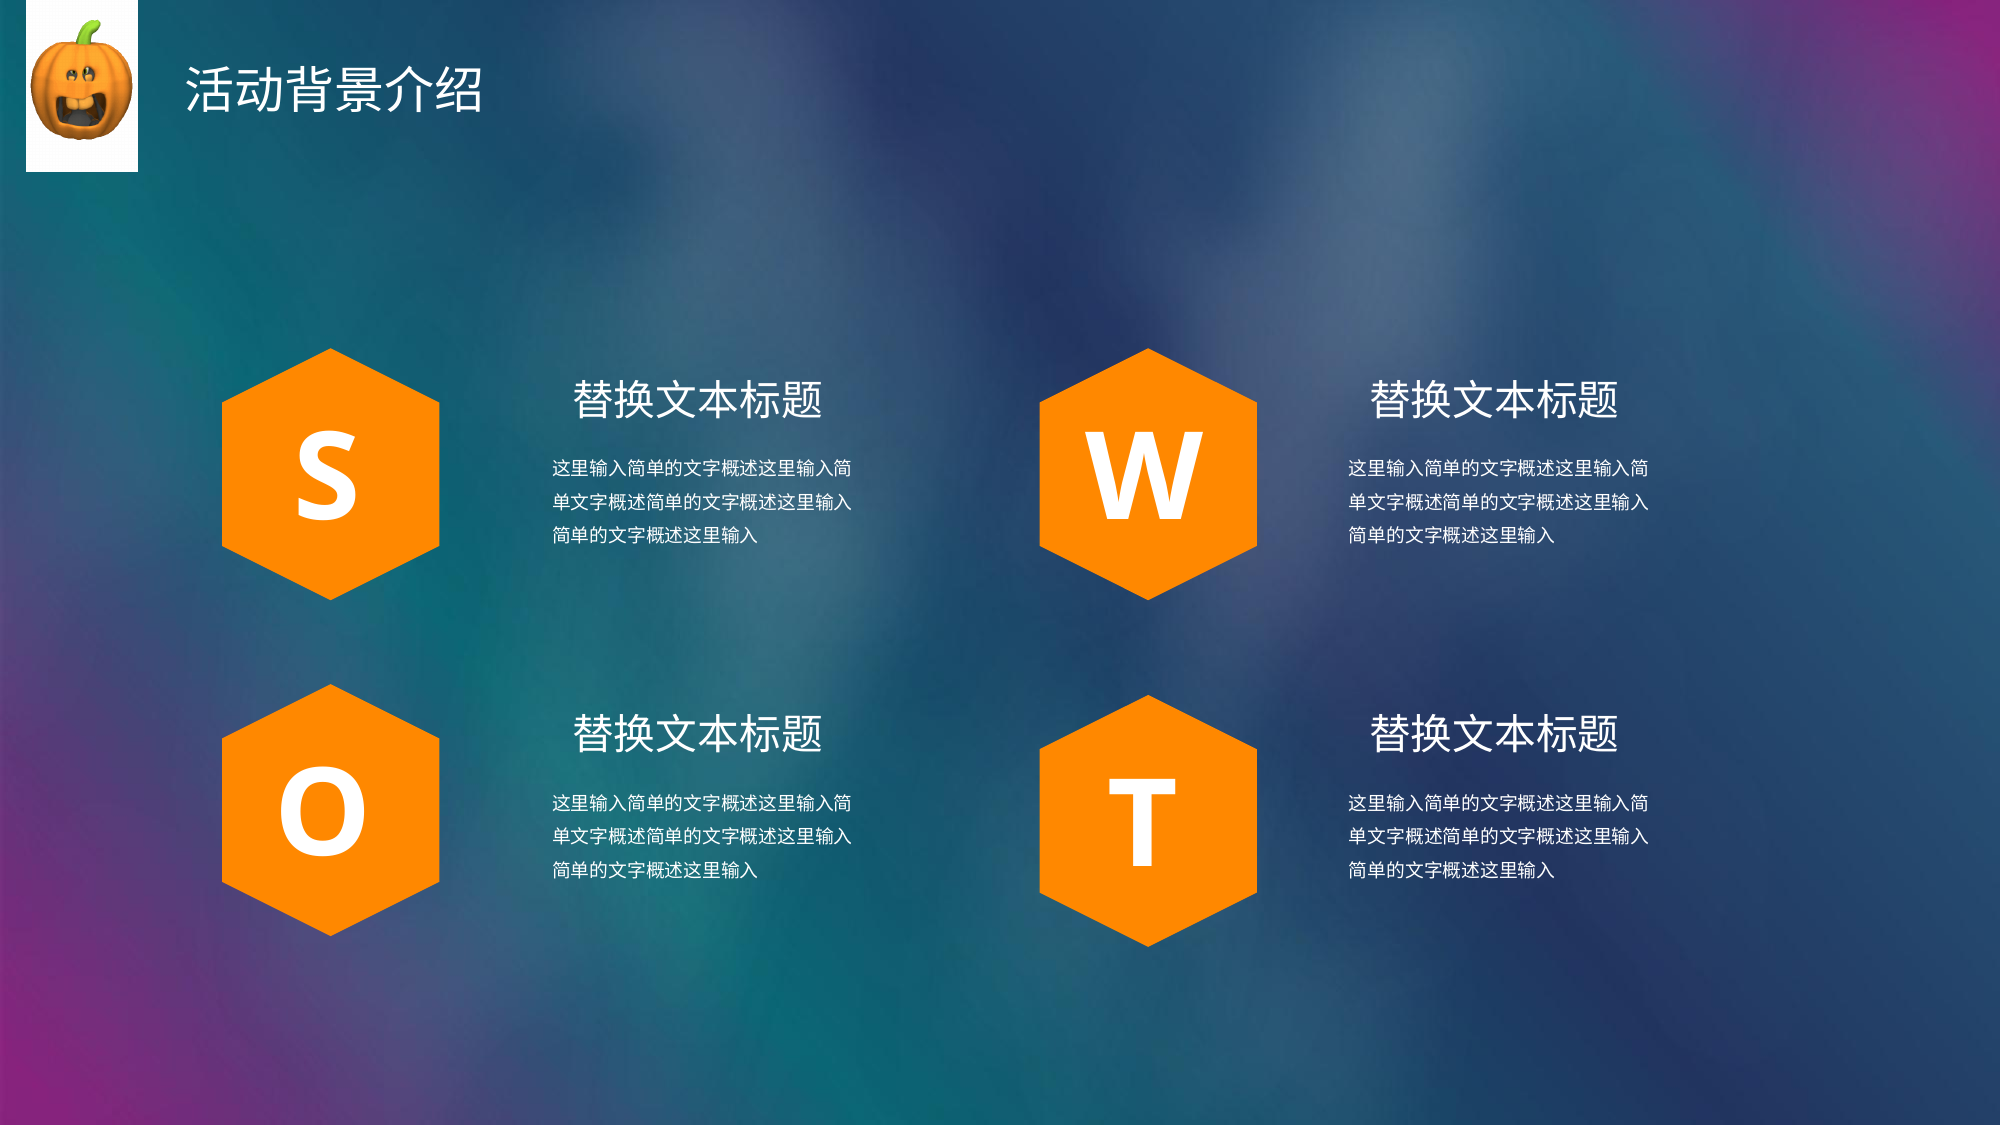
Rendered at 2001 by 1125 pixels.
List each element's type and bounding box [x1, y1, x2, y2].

text_box [537, 700, 885, 890]
text_box [1334, 366, 1682, 556]
text_box [221, 348, 440, 601]
text_box [1039, 694, 1257, 947]
text_box [221, 684, 440, 937]
text_box [1334, 700, 1682, 890]
text_box [26, 0, 501, 172]
text_box [537, 366, 885, 556]
text_box [1039, 348, 1257, 601]
picture [0, 0, 2000, 1125]
